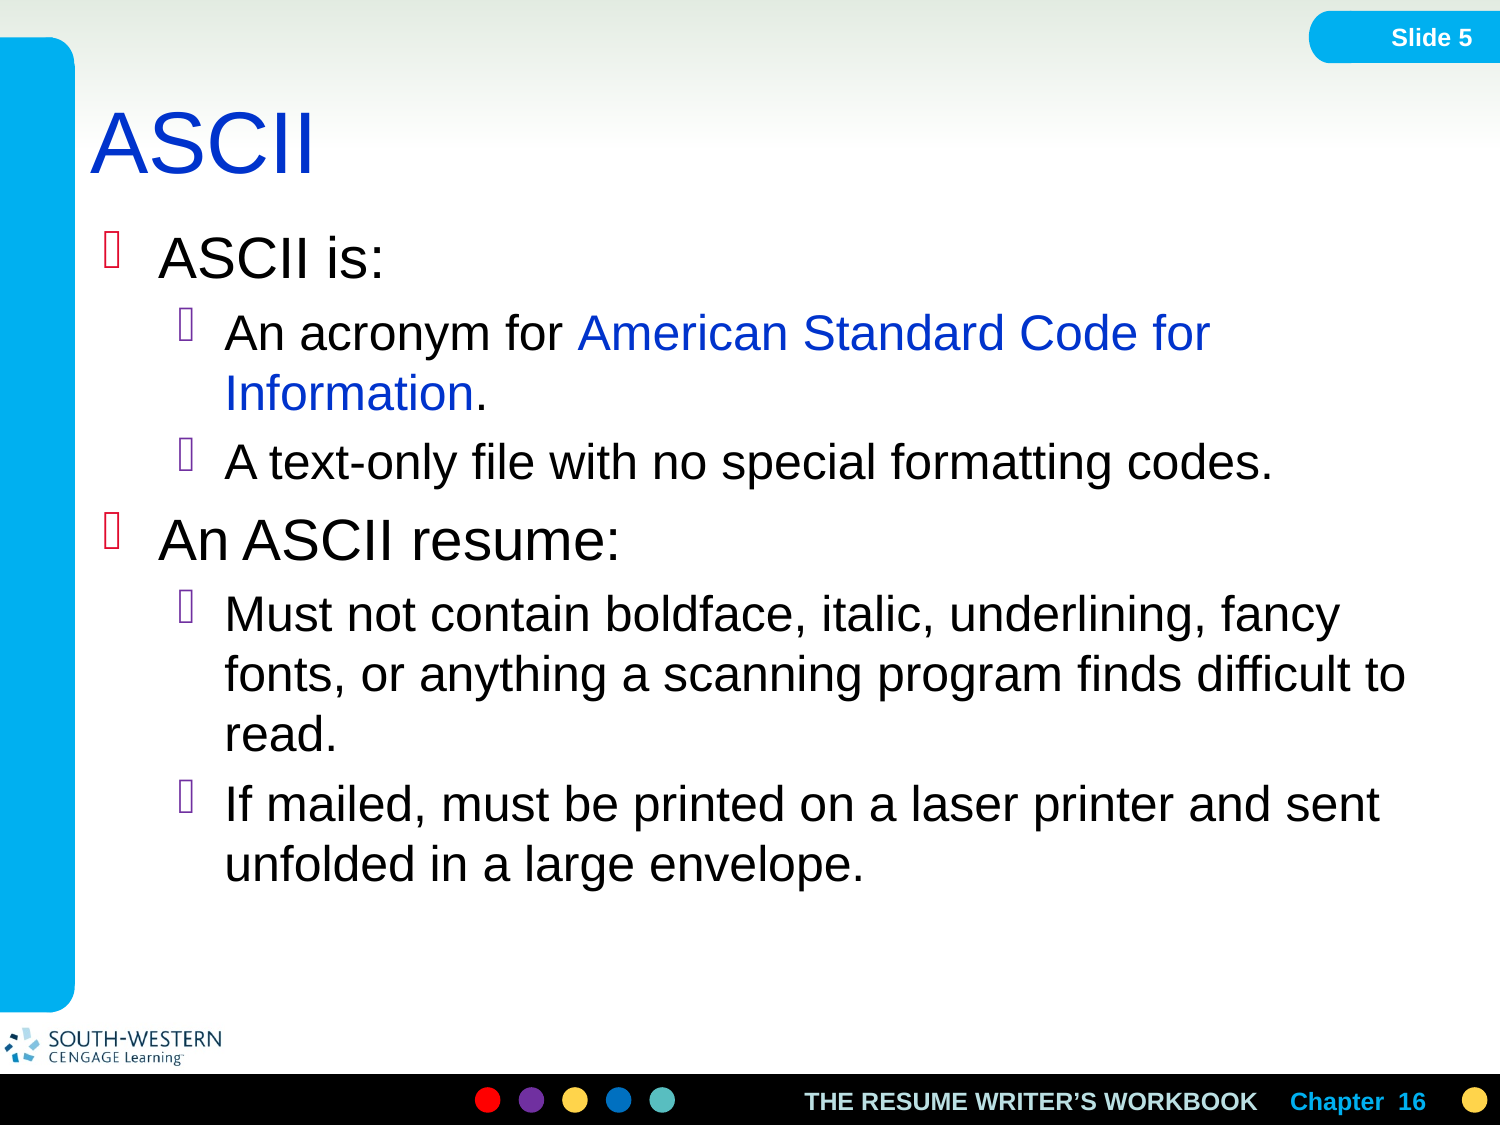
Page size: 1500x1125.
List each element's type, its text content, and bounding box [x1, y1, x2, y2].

title ASCII [74, 44, 1426, 233]
list ASCII is: An acronym for American Standard Code for Information. A text-only file with no special formatting codes. An ASCII resume: Must not contain boldface, italic, underlining, fancy fonts, or anything a scanning program finds difficult to read. If mailed, must be printed on a laser printer and sent unfolded in a large envelope. [87, 212, 1438, 963]
footer Chapter 16 [1274, 1075, 1476, 1125]
picture [0, 1022, 225, 1073]
slide_number Slide 5 [1312, 13, 1488, 93]
